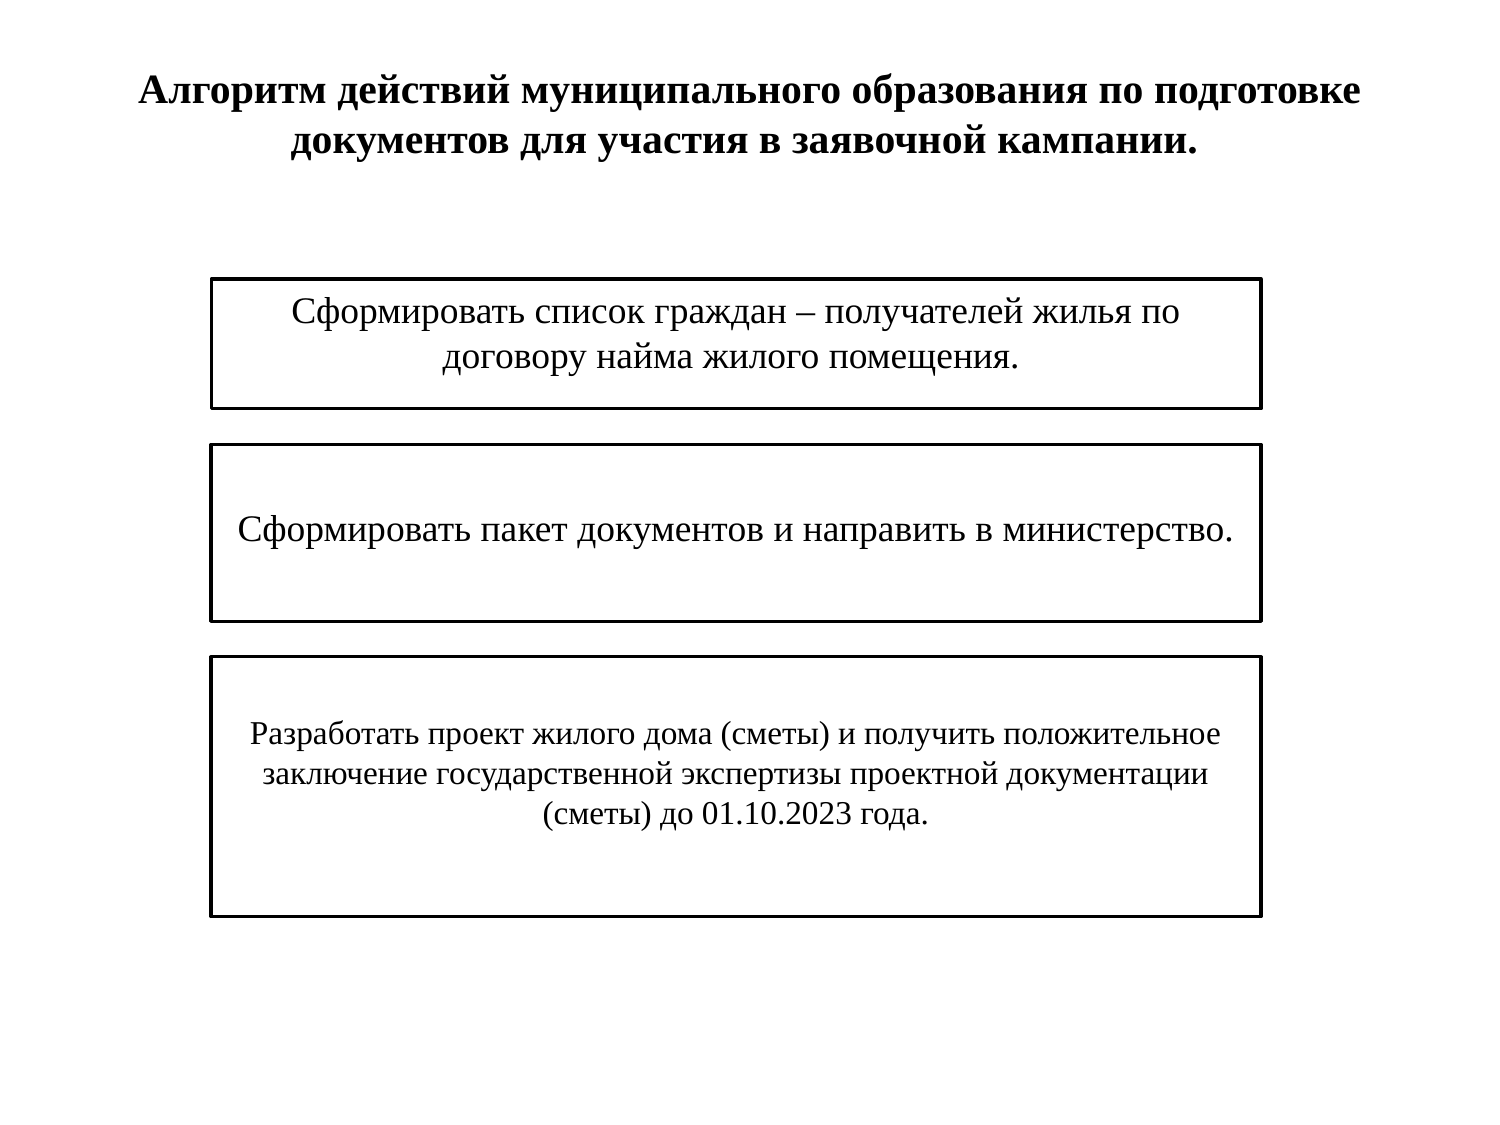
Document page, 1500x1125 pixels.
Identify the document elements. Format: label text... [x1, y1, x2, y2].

text_box Разработать проект жилого дома (сметы) и получить положительное заключение государственной экспертизы проектной документации (сметы) до 01.10.2023 года. [211, 704, 1262, 839]
title Алгоритм действий муниципального образования по подготовке документов для участия в заявочной кампании. [112, 54, 1388, 232]
subtitle Сформировать список граждан – получателей жилья по договору найма жилого помещения. [211, 278, 1262, 409]
text_box [211, 656, 1262, 704]
text_box Сформировать пакет документов и направить в министерство. [211, 444, 1262, 622]
text_box [211, 839, 1262, 917]
